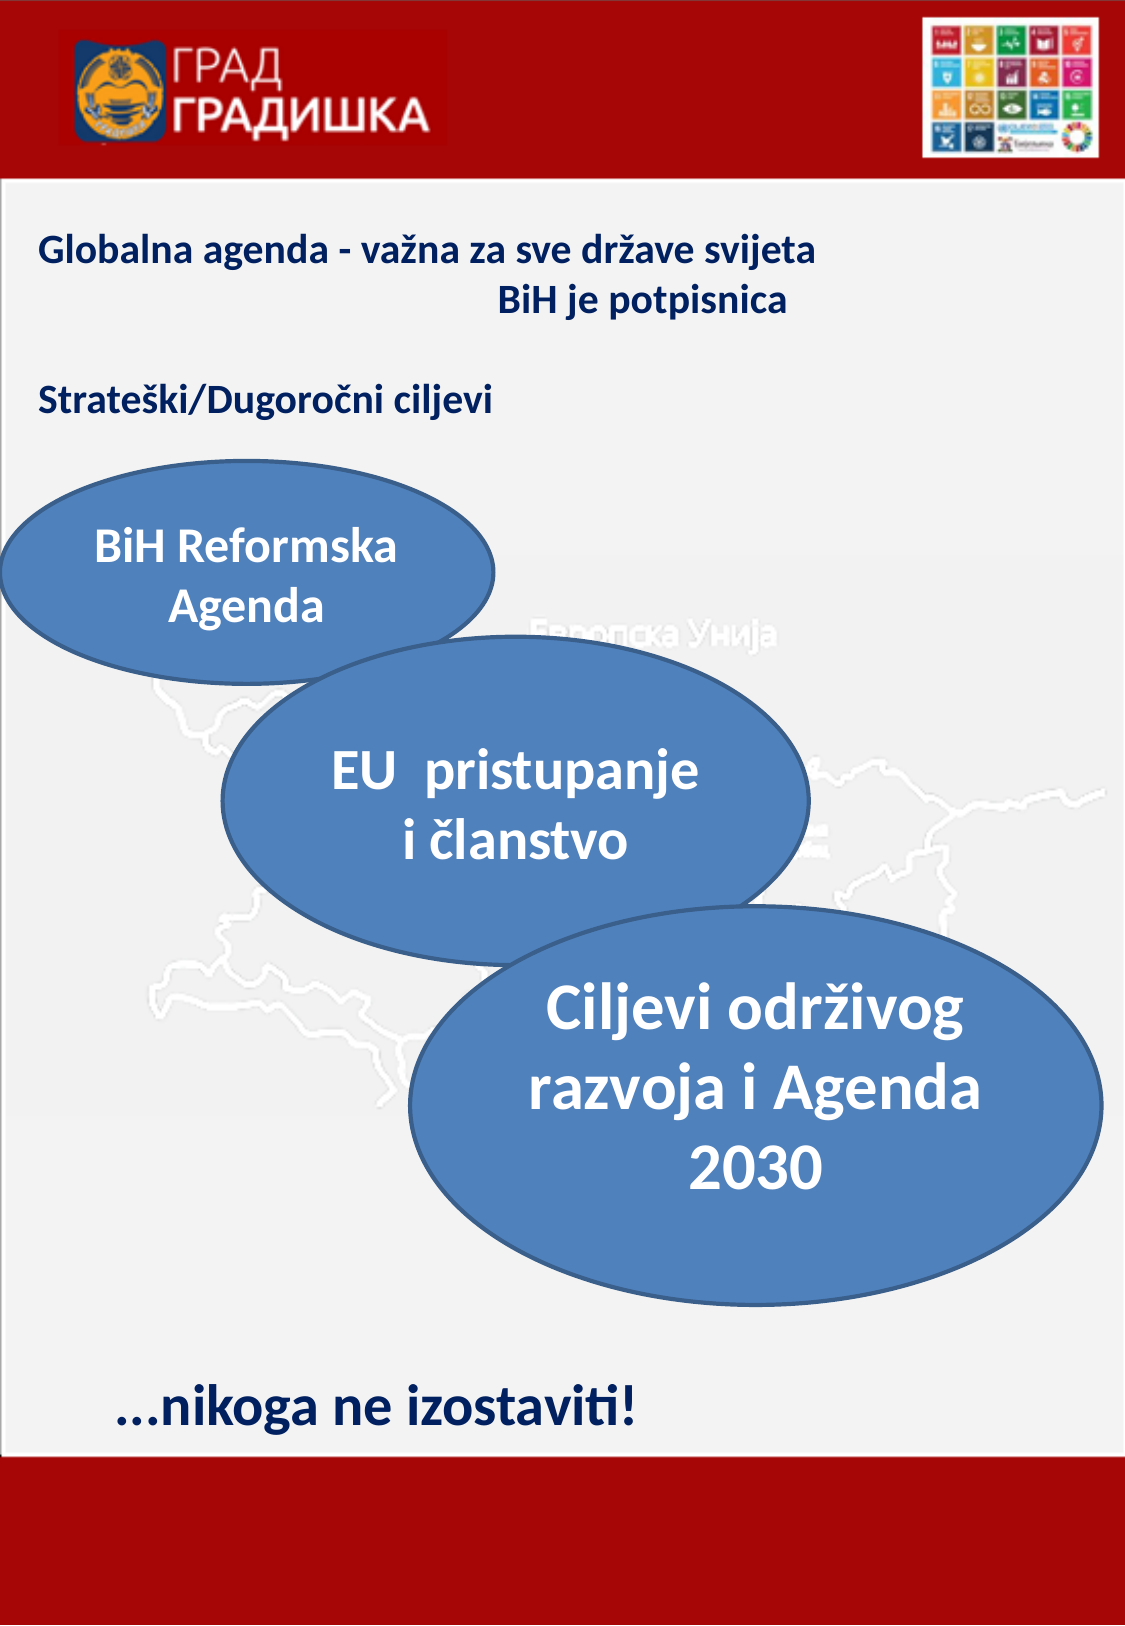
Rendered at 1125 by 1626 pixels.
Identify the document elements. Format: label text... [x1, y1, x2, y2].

text_box Ciljevi održivog razvoja i Agenda 2030 [407, 904, 1104, 1308]
text_box BiH Reformska Agenda [0, 458, 496, 686]
picture [0, 0, 1125, 1625]
text_box Globalna agenda - važna za sve države svijeta BiH je potpisnica Strateški/Dugoročni ciljevi ...nikoga ne izostaviti! [23, 624, 1102, 1535]
text_box EU pristupanje i članstvo [220, 634, 811, 968]
text_box Globalna agenda - važna za sve države svijeta BiH je potpisnica Strateški/Dugoročni ciljevi ...nikoga ne izostaviti! [23, 214, 1102, 1081]
